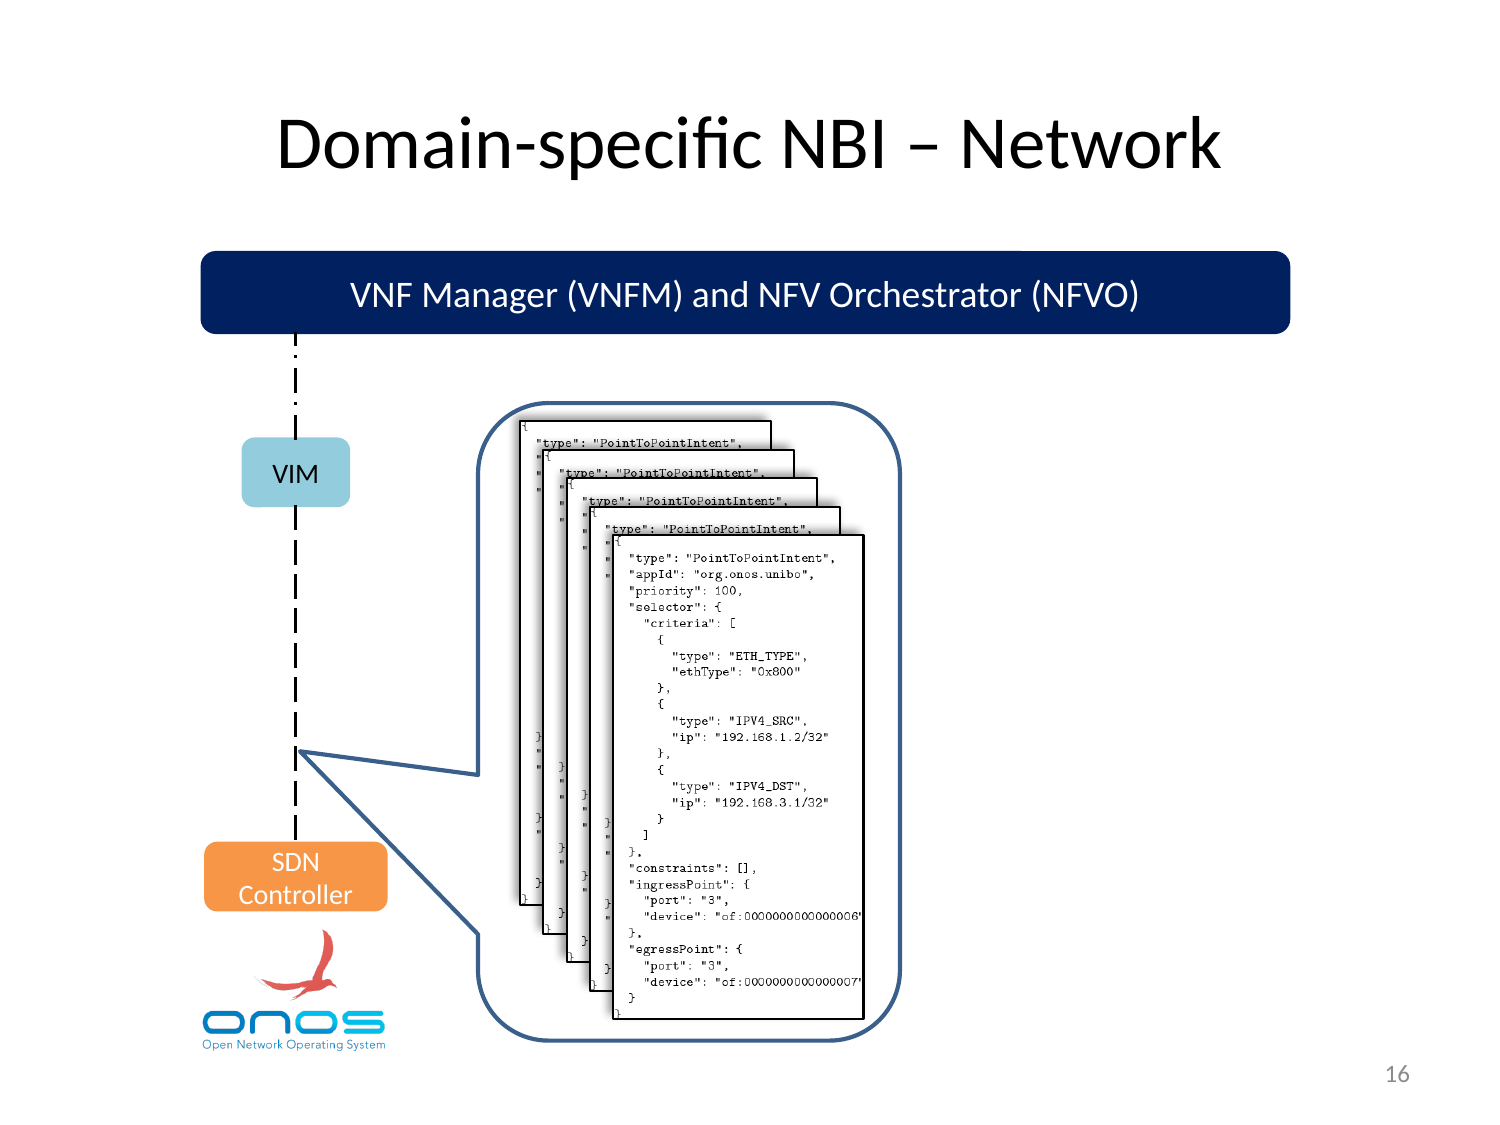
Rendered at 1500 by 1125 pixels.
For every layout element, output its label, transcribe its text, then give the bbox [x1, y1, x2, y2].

title Domain-specific NBI – Network [75, 45, 1425, 233]
text_box SDN Controller [204, 841, 388, 912]
text_box [301, 400, 903, 1043]
text_box VIM [241, 437, 351, 508]
text_box VNF Manager (VNFM) and NFV Orchestrator (NFVO) [200, 250, 1291, 335]
picture [202, 928, 386, 1051]
slide_number 16 [1074, 1042, 1425, 1103]
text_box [521, 421, 863, 1019]
